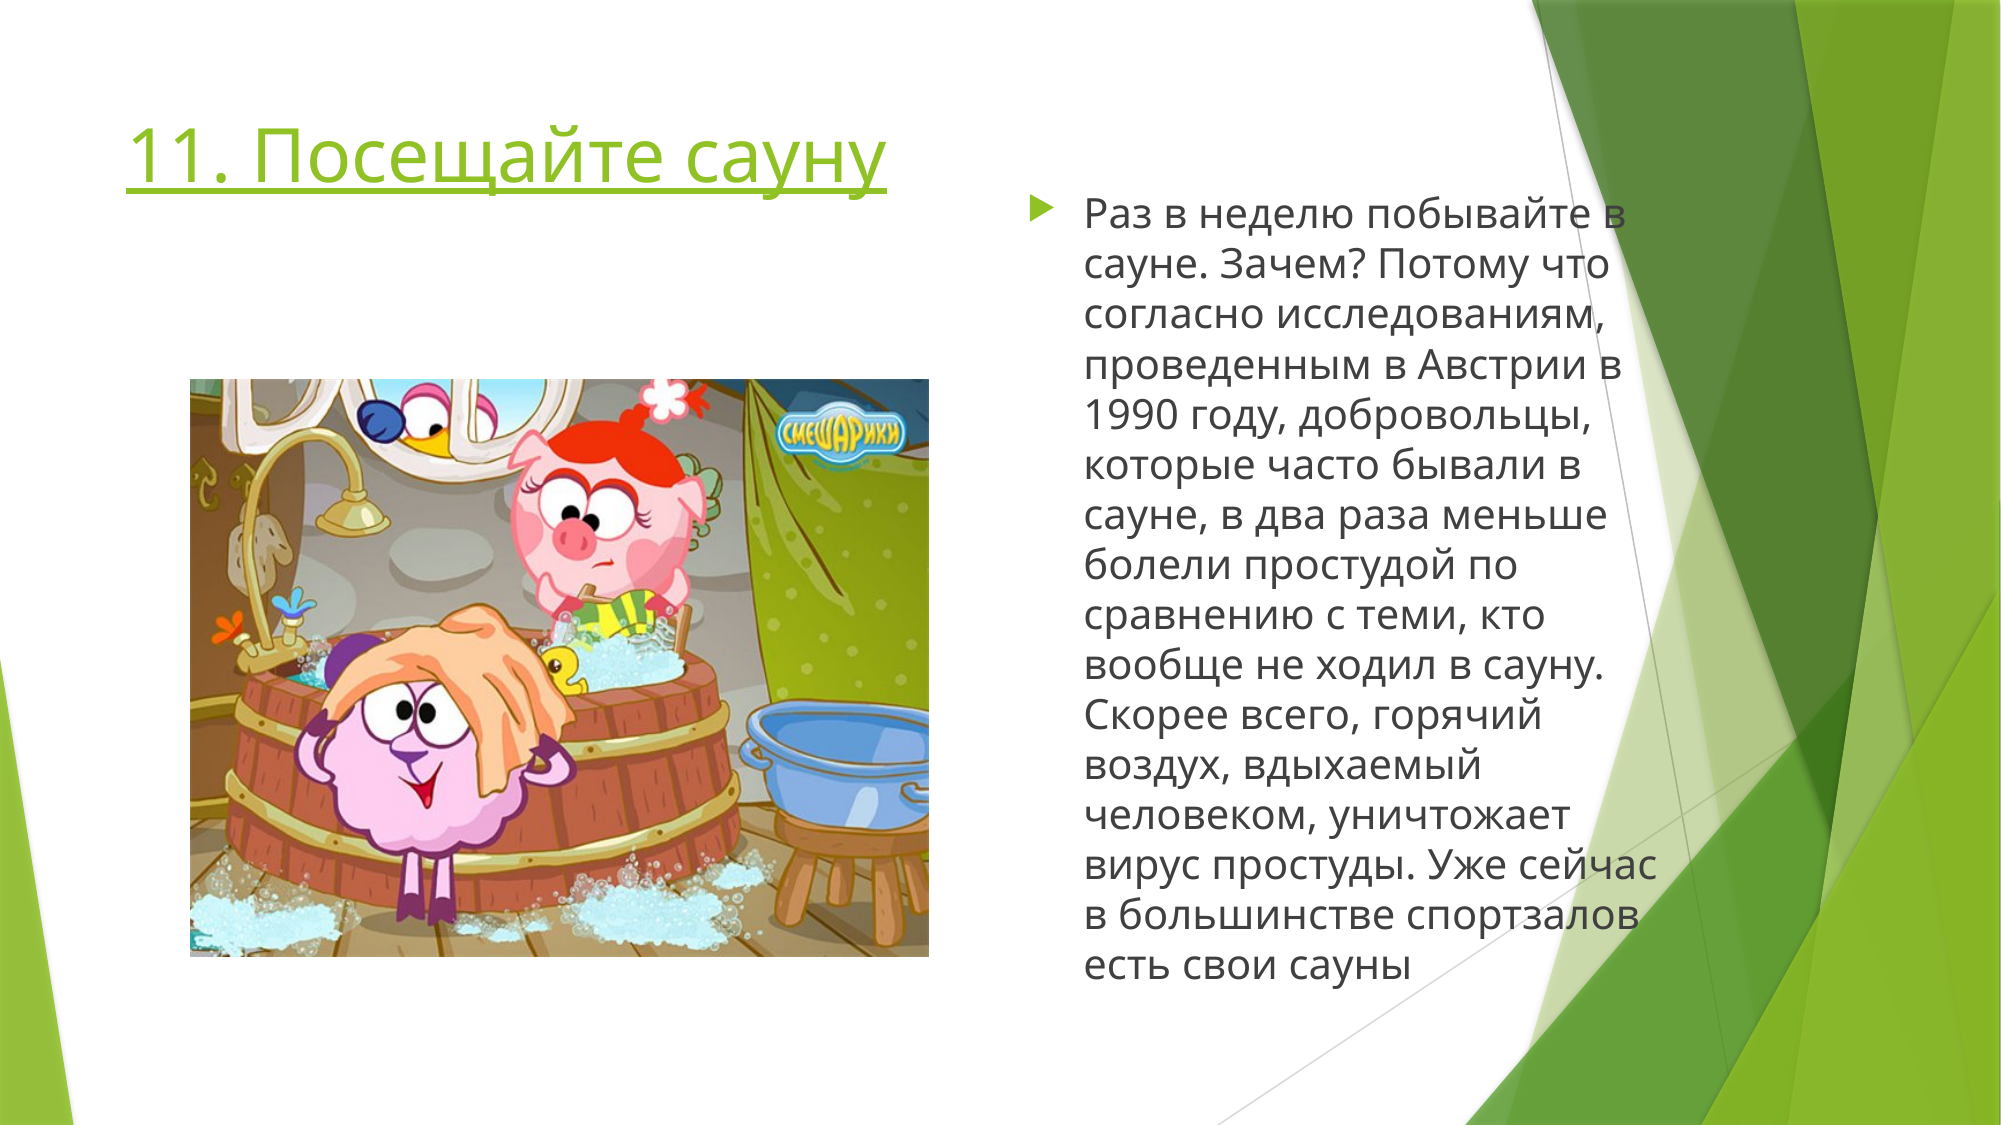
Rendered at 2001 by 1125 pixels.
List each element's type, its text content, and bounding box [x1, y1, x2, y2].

title 11. Посещайте сауну [111, 99, 1522, 317]
picture [189, 379, 930, 958]
list Раз в неделю побывайте в сауне. Зачем? Потому что согласно исследованиям, проведенным в Австрии в 1990 году, добровольцы, которые часто бывали в сауне, в два раза меньше болели простудой по сравнению с теми, кто вообще не ходил в сауну. Скорее всего, горячий воздух, вдыхаемый человеком, уничтожает вирус простуды. Уже сейчас в большинстве спортзалов есть свои сауны [1011, 179, 1677, 764]
